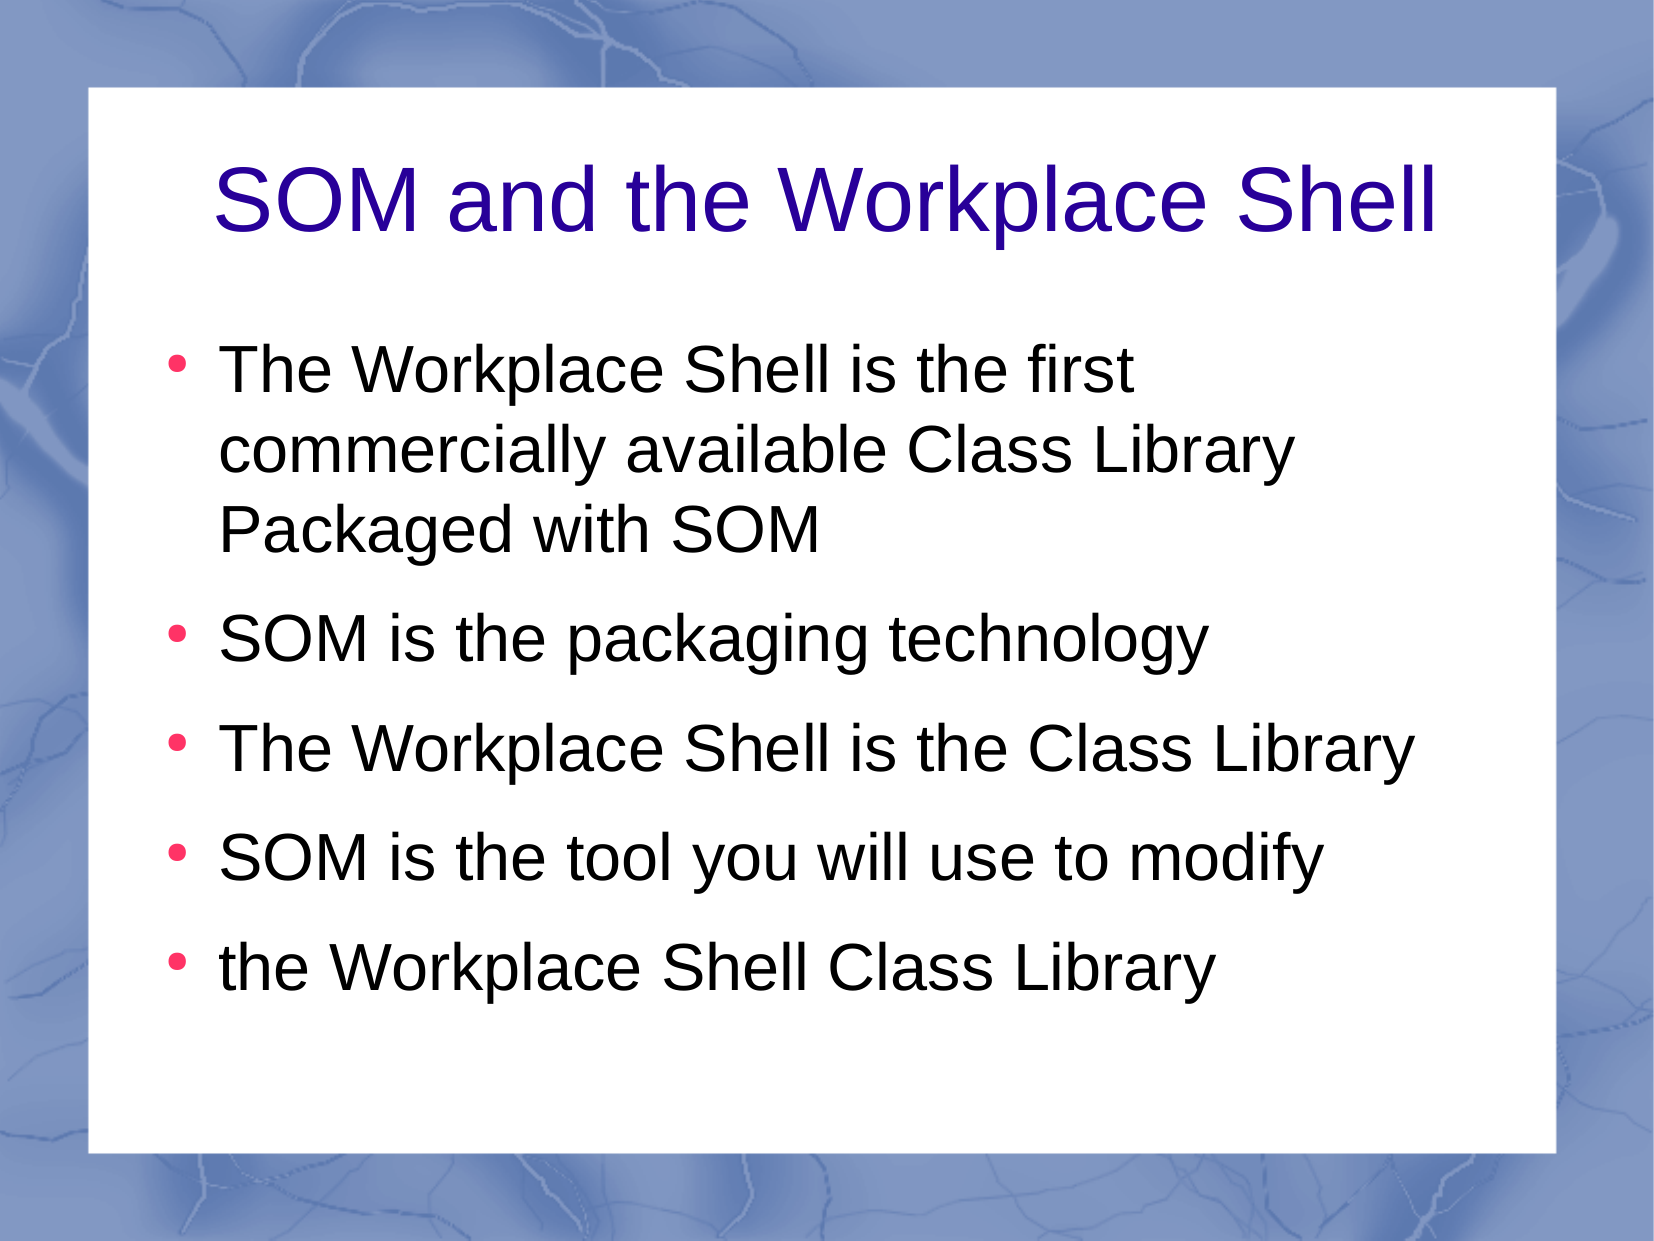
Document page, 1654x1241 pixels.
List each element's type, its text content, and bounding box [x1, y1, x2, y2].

title SOM and the Workplace Shell [118, 90, 1536, 298]
list The Workplace Shell is the first commercially available Class Library Packaged with SOM SOM is the packaging technology The Workplace Shell is the Class Library SOM is the tool you will use to modify the Workplace Shell Class Library [147, 325, 1506, 1031]
picture [0, 0, 1654, 1241]
